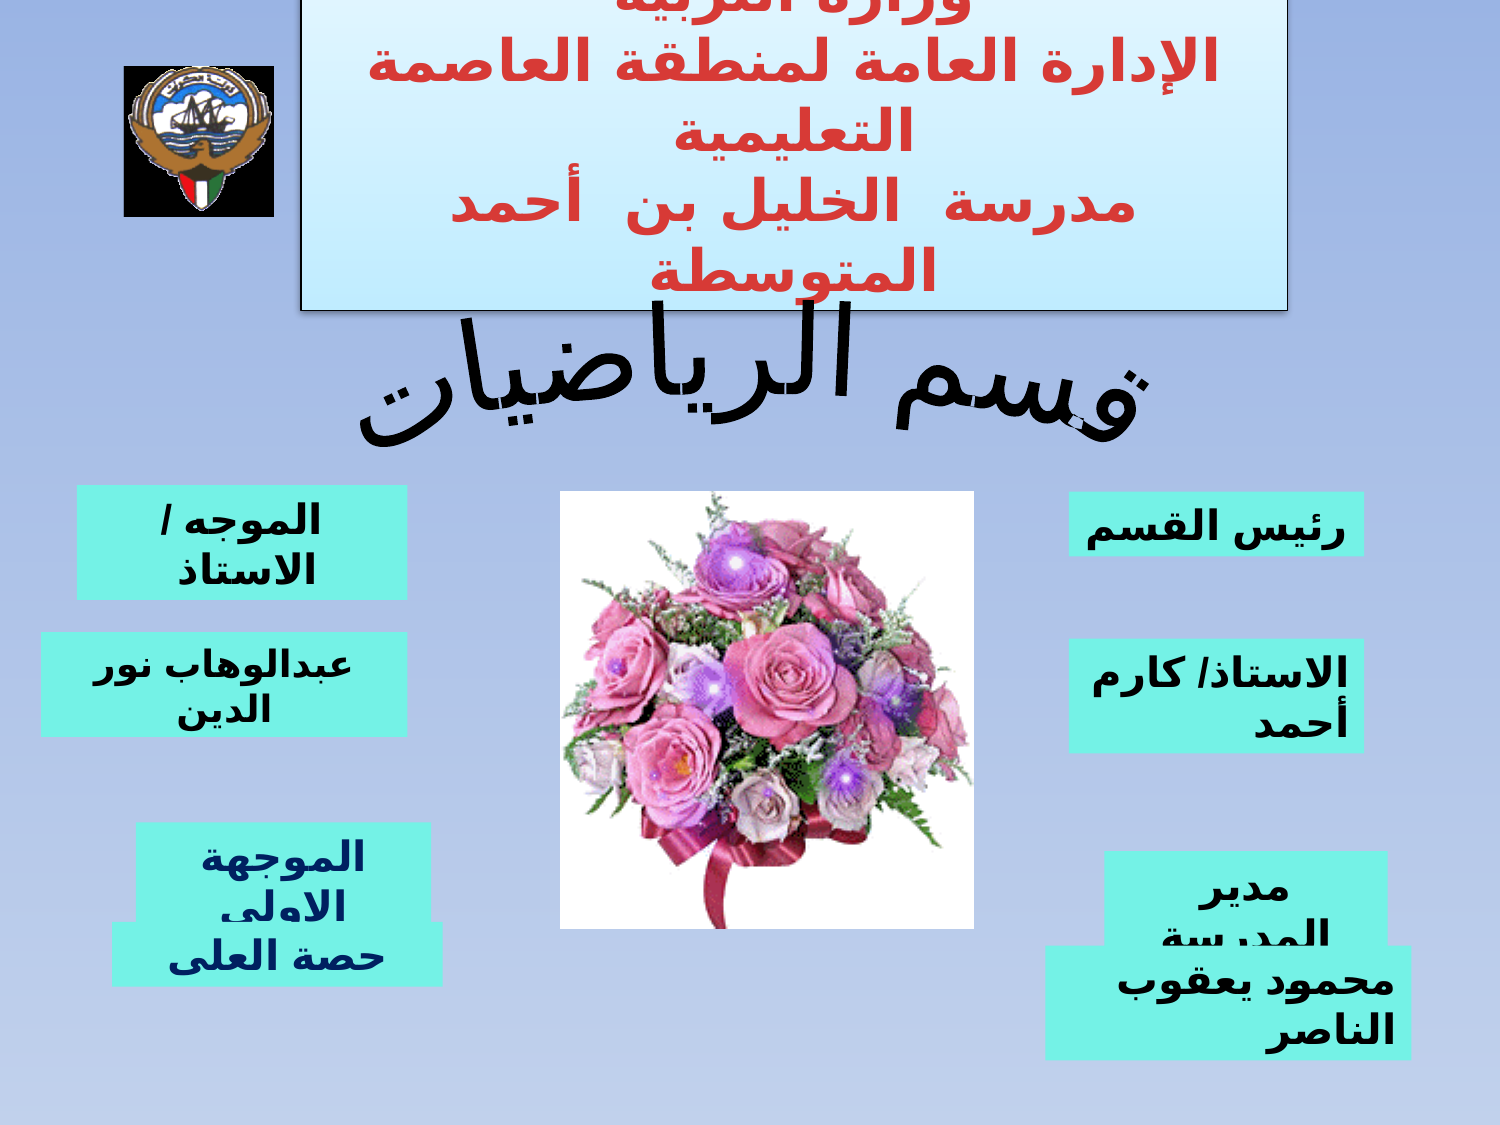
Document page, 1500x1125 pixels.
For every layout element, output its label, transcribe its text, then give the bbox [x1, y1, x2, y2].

text_box حصة العلى [112, 921, 443, 987]
text_box مدير المدرسة [1104, 851, 1388, 945]
text_box الموجه / الاستاذ [76, 485, 408, 600]
text_box الموجهة الاولى [135, 822, 432, 921]
picture [560, 491, 975, 929]
text_box عبدالوهاب نور الدين [41, 632, 408, 737]
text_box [123, 66, 275, 217]
text_box محمود يعقوب الناصر [1045, 945, 1412, 1061]
text_box الاستاذ/ كارم أحمد [1068, 638, 1365, 754]
text_box رئيس القسم [1068, 491, 1365, 557]
text_box وزارة التربية الإدارة العامة لمنطقة العاصمة التعليمية مدرسة الخليل بن أحمد المتوسطة [300, 0, 1288, 311]
